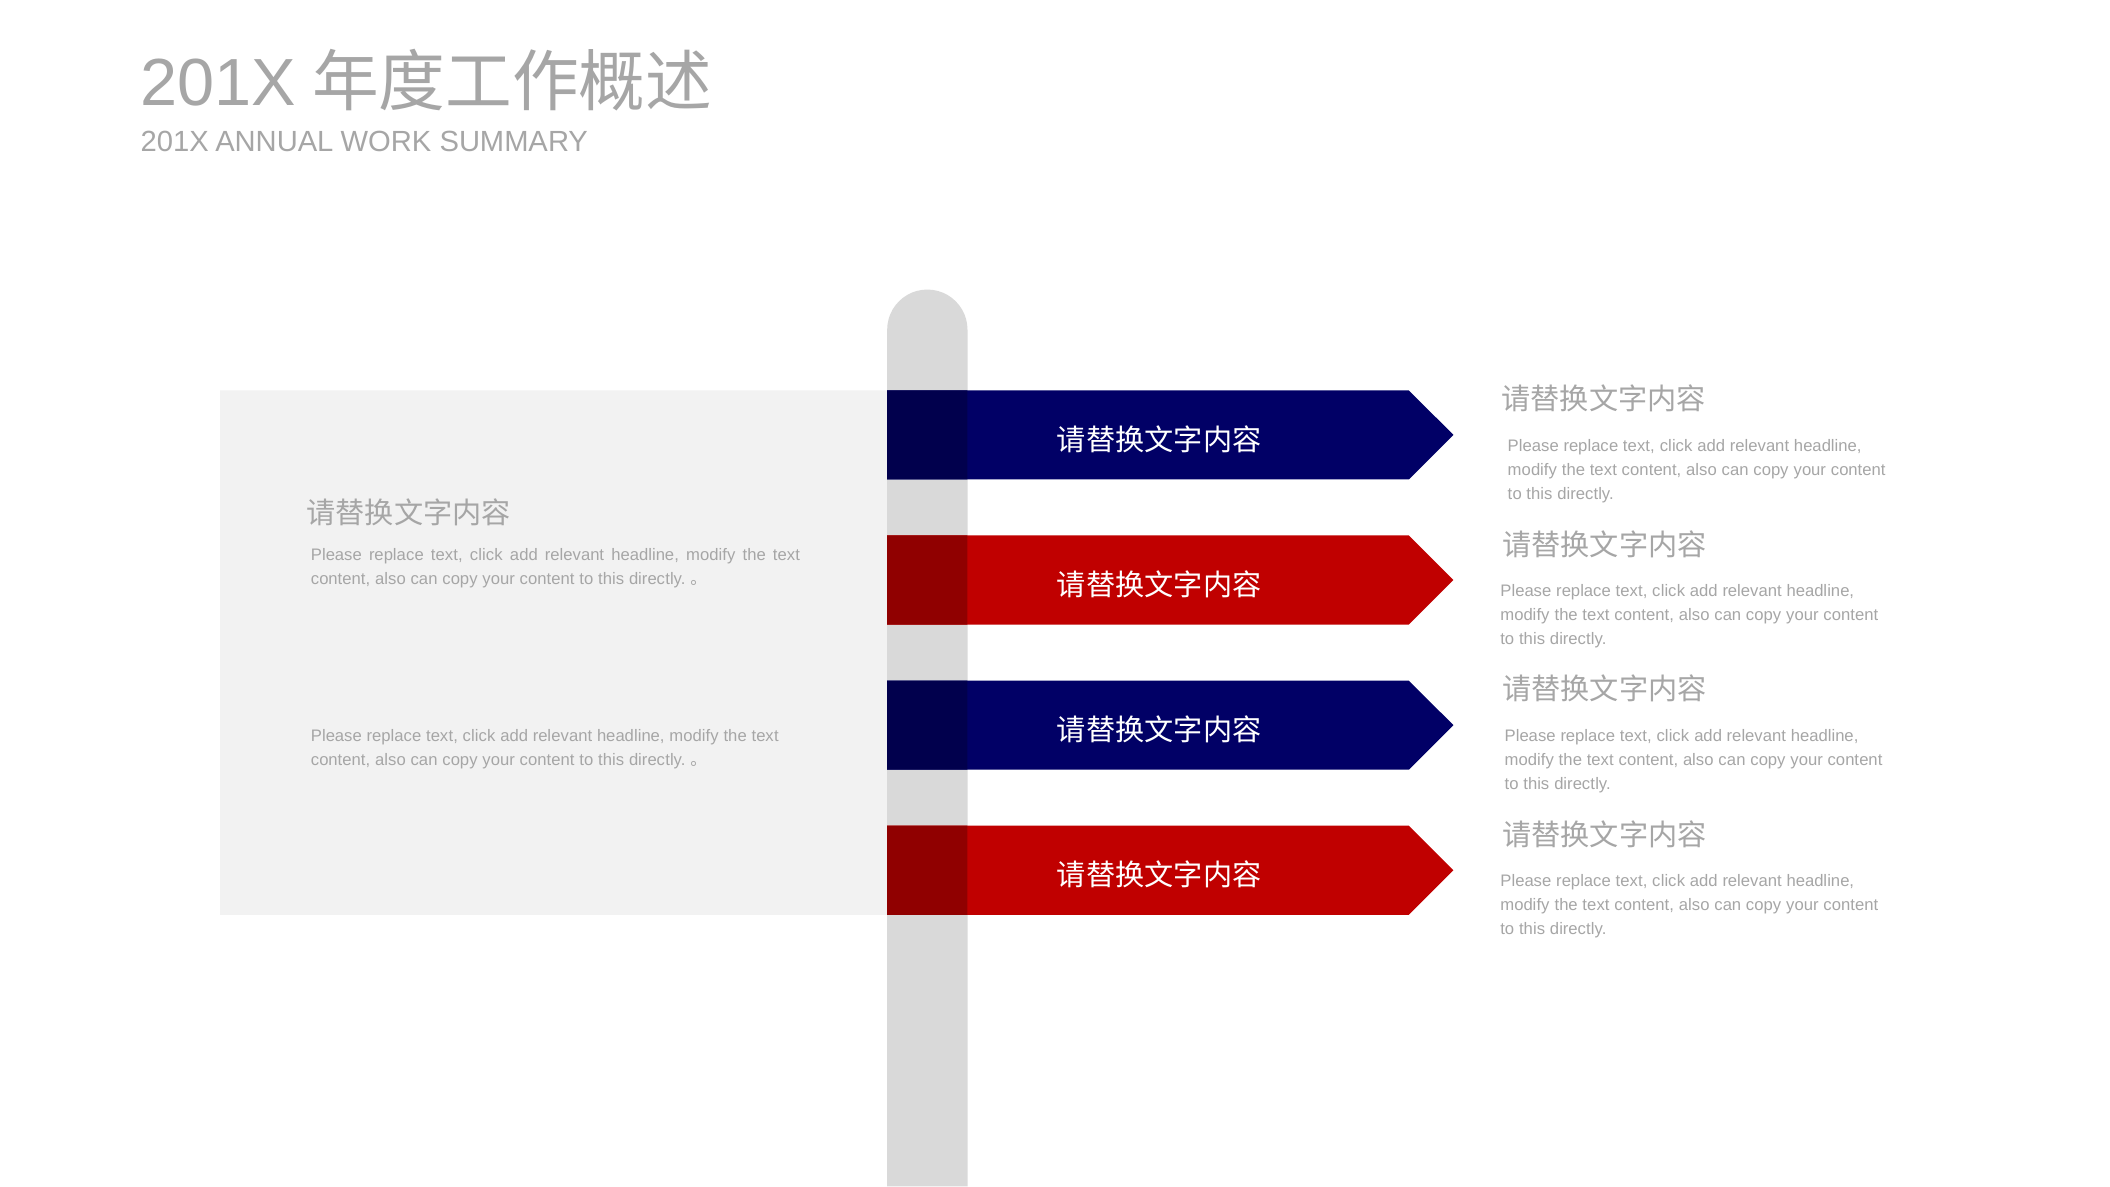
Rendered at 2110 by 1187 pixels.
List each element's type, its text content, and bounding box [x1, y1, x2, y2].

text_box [887, 825, 1454, 915]
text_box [1485, 801, 1896, 945]
text_box [887, 625, 969, 680]
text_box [220, 390, 887, 915]
text_box [886, 288, 969, 390]
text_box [887, 680, 1454, 770]
text_box [887, 480, 969, 535]
text_box [886, 915, 969, 1187]
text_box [1485, 366, 1903, 510]
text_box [1485, 656, 1900, 800]
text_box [887, 535, 1454, 625]
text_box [1485, 511, 1896, 655]
text_box 201X ANNUAL WORK SUMMARY [140, 122, 602, 158]
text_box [887, 390, 1454, 480]
text_box 201X年度工作概述 [140, 38, 789, 119]
text_box [887, 770, 969, 825]
